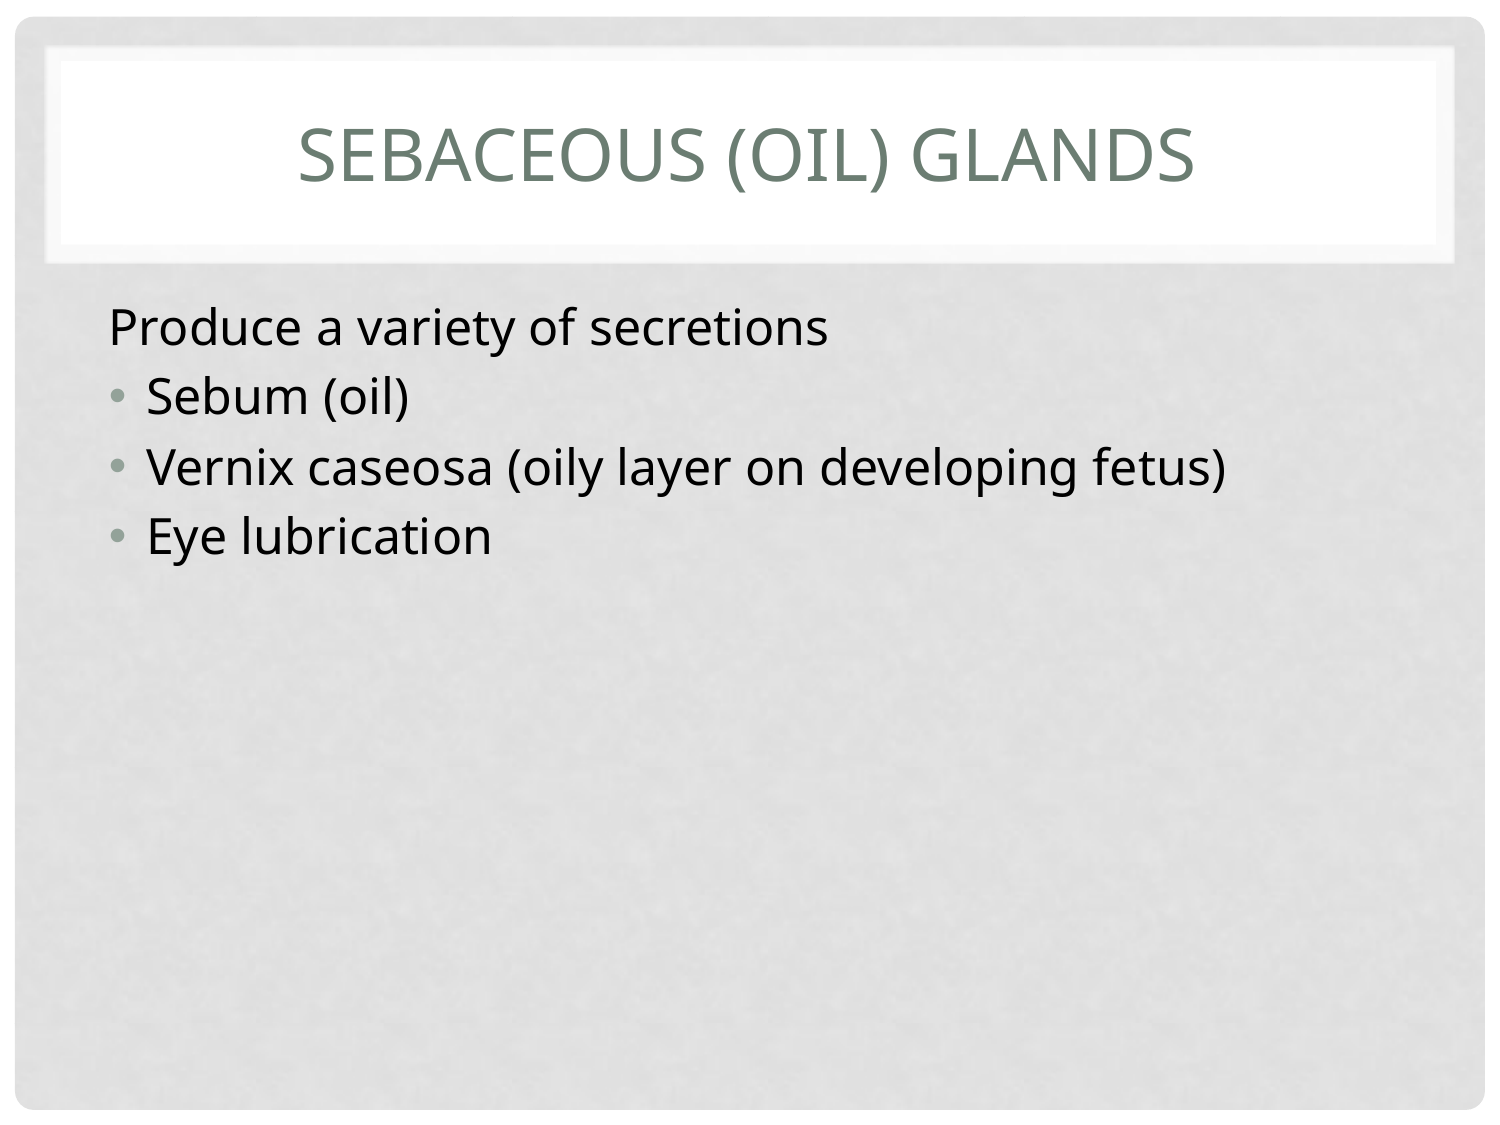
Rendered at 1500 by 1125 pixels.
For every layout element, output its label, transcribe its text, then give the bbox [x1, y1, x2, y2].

title Sebaceous (oil) glands [69, 66, 1425, 238]
list Produce a variety of secretions Sebum (oil) Vernix caseosa (oily layer on developing fetus) Eye lubrication [75, 287, 1425, 1005]
